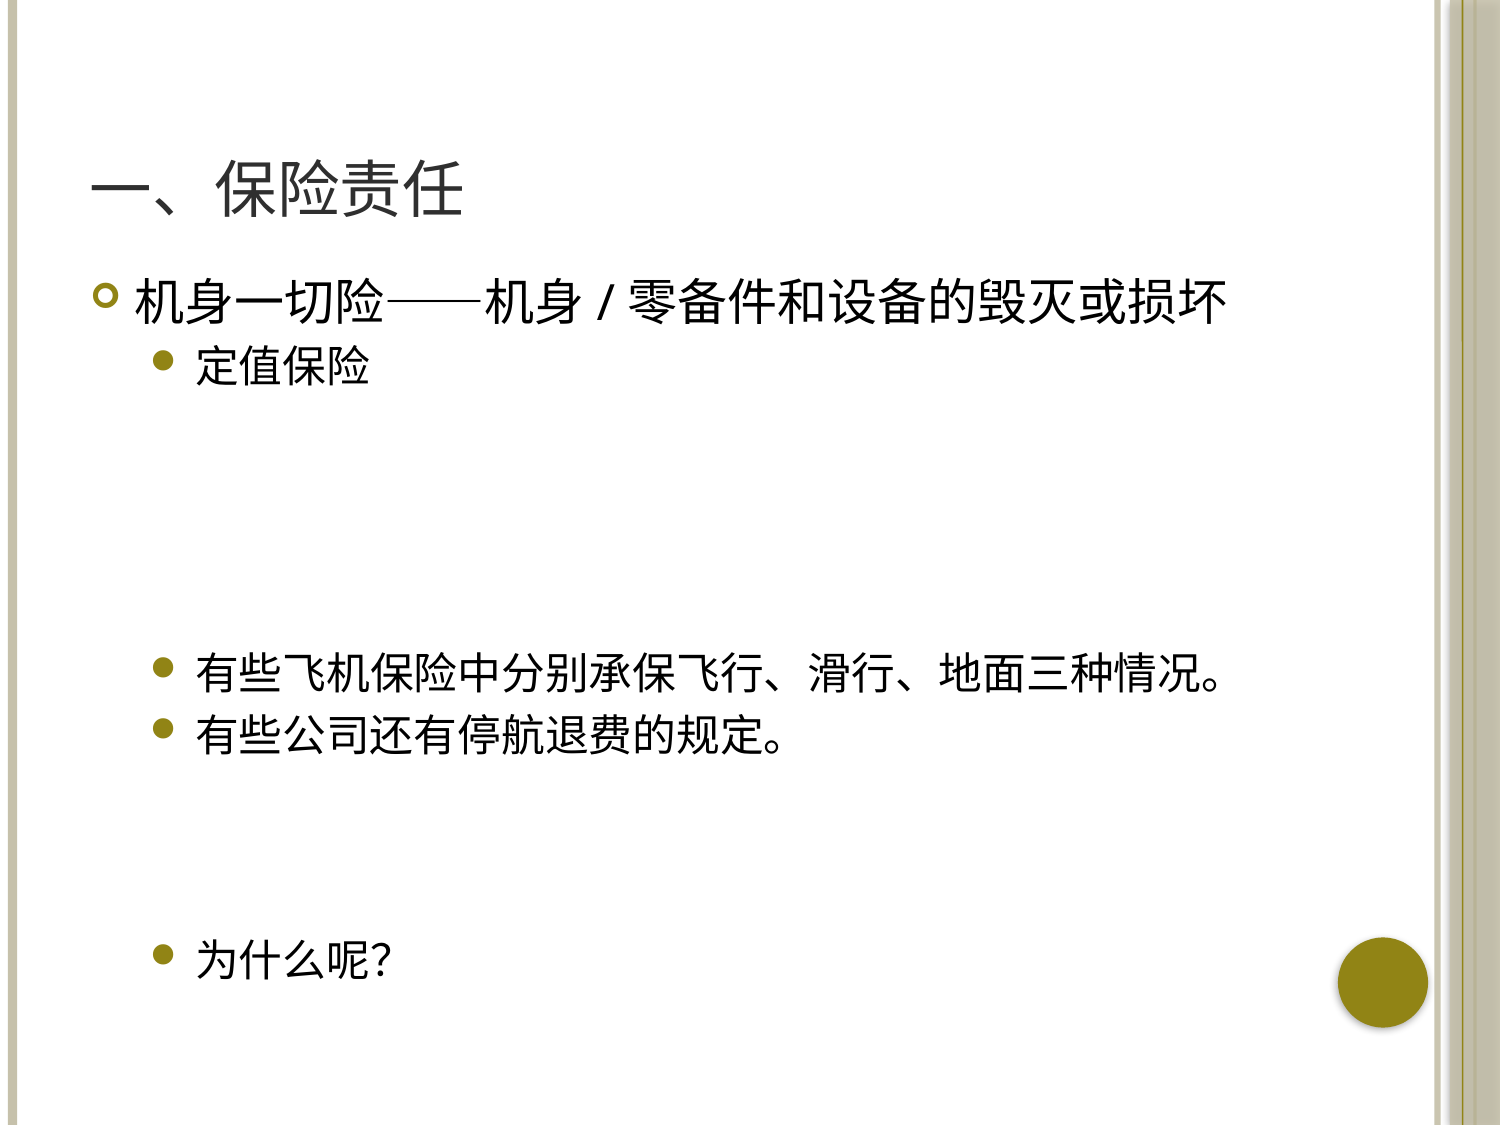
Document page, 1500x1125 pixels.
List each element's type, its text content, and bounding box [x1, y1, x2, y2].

title 一、保险责任 [75, 45, 1300, 233]
list 机身一切险——机身/零备件和设备的毁灭或损坏 定值保险 有些飞机保险中分别承保飞行、滑行、地面三种情况。 有些公司还有停航退费的规定。 为什么呢？ [74, 262, 1301, 1063]
